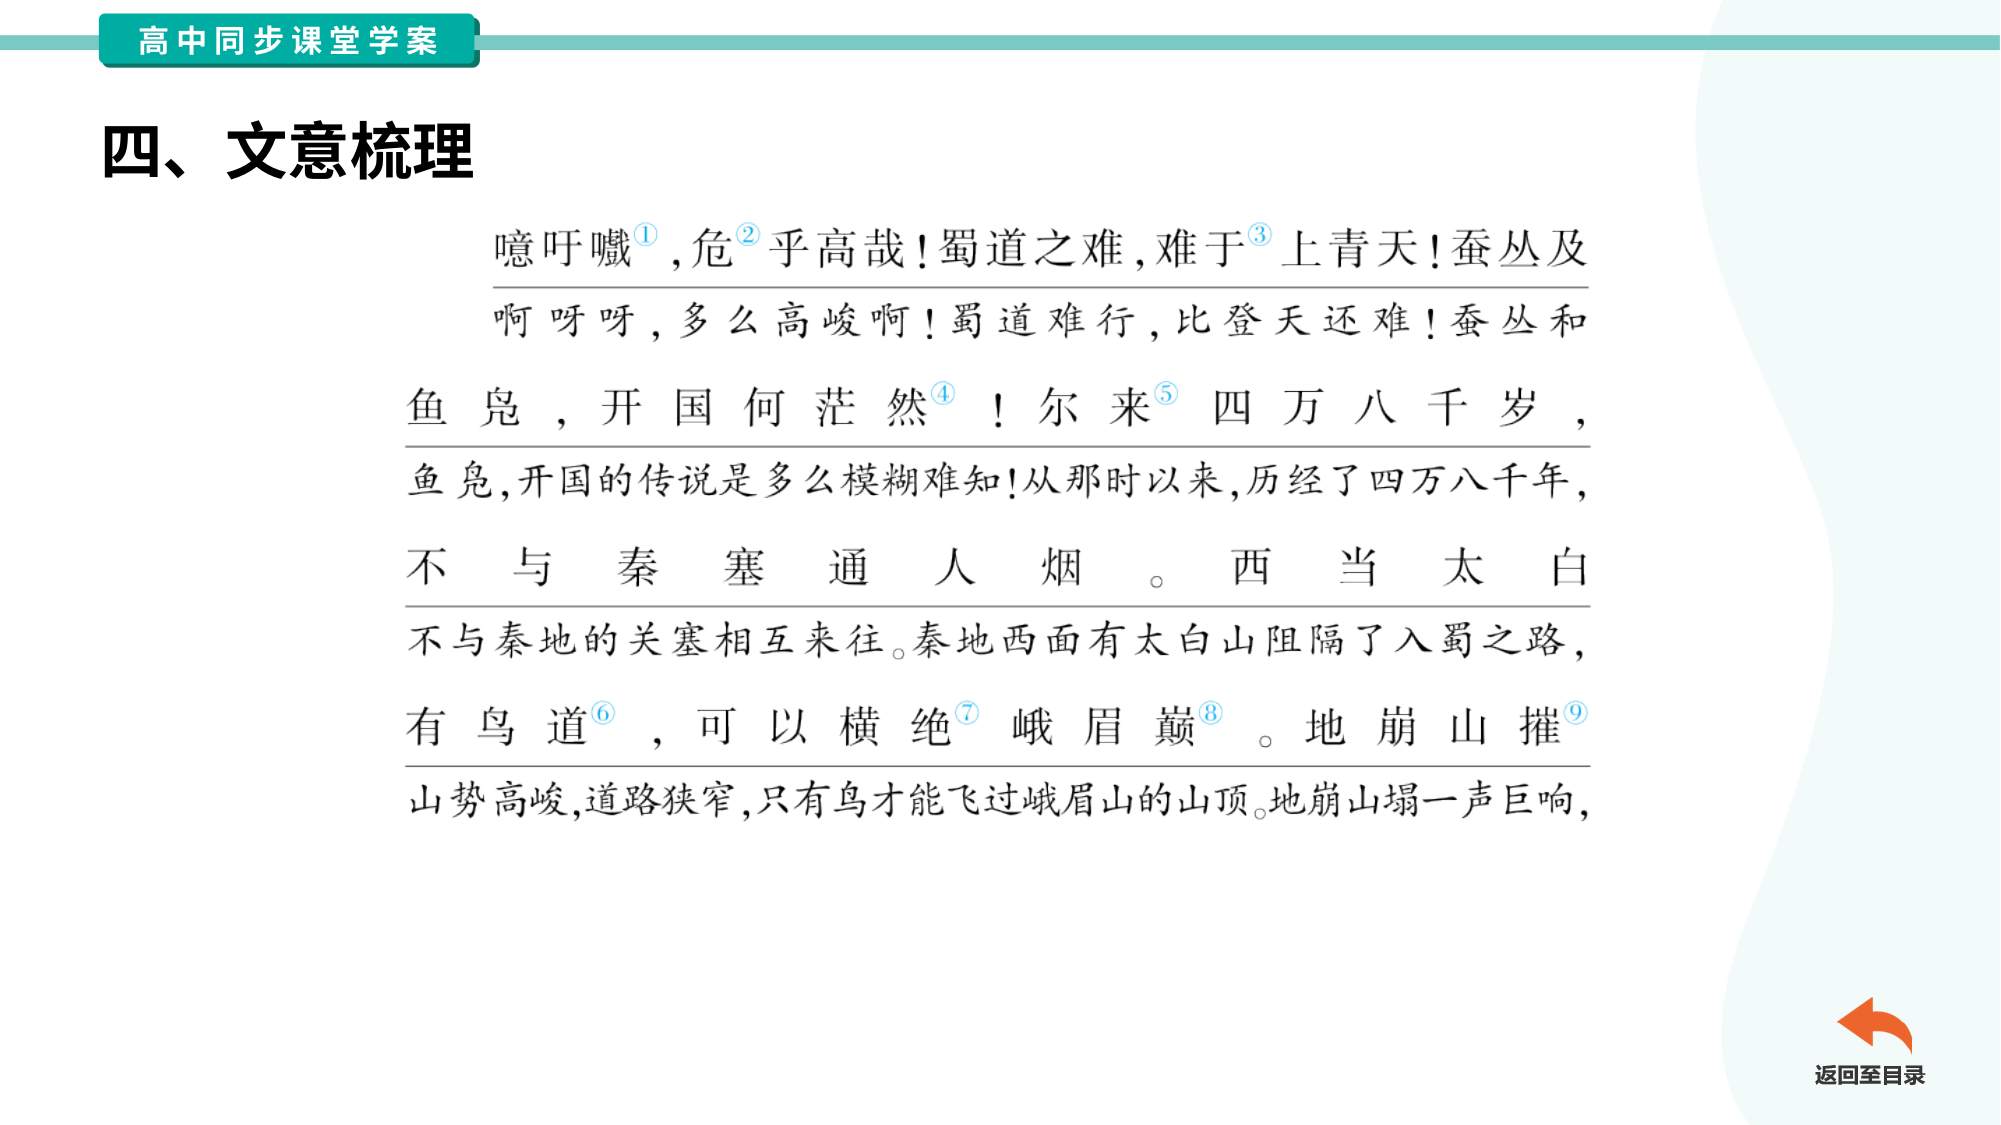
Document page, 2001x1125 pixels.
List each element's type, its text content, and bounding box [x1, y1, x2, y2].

text_box 四、文意梳理 [100, 76, 1899, 248]
picture [0, 0, 2000, 1125]
